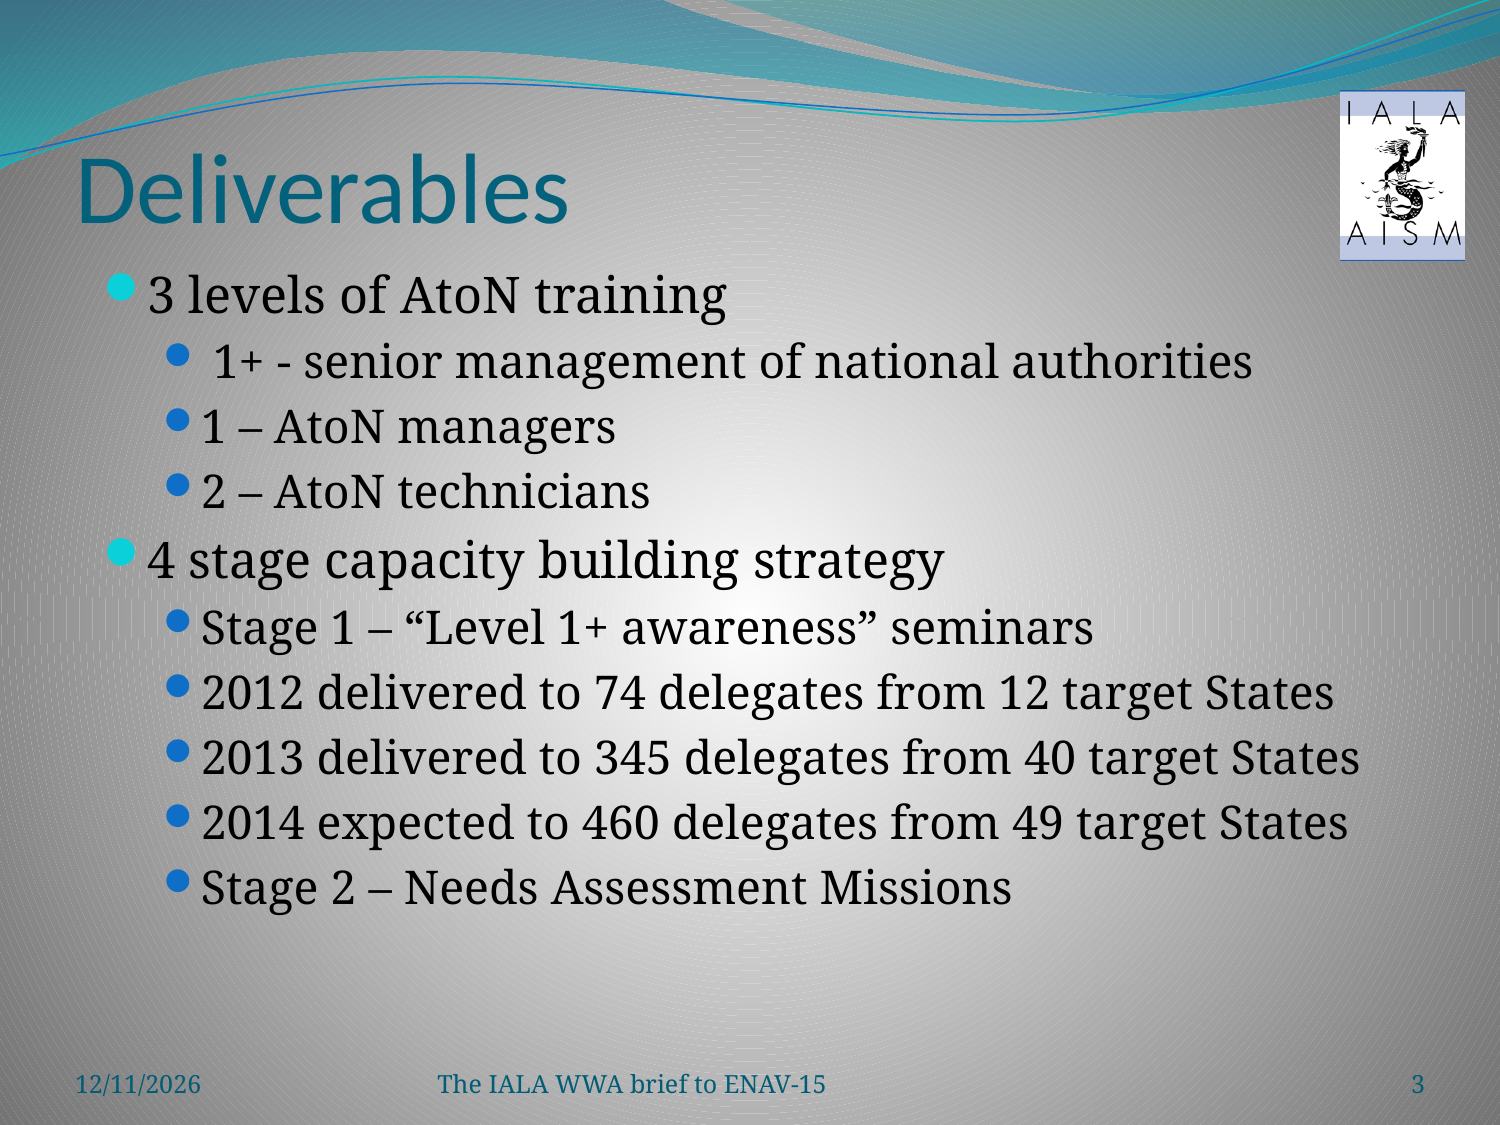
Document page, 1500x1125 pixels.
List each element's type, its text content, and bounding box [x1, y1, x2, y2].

title Deliverables [75, 115, 1425, 244]
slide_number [75, 1042, 425, 1103]
list 3 levels of AtoN training 1+ - senior management of national authorities 1 – AtoN managers 2 – AtoN technicians 4 stage capacity building strategy Stage 1 – “Level 1+ awareness” seminars 2012 delivered to 74 delegates from 12 target States 2013 delivered to 345 delegates from 40 target States 2014 expected to 460 delegates from 49 target States Stage 2 – Needs Assessment Missions [88, 255, 1408, 1036]
slide_number 3 [1299, 1042, 1425, 1103]
picture [1340, 90, 1465, 261]
footer The IALA WWA brief to ENAV-15 [437, 1042, 988, 1103]
